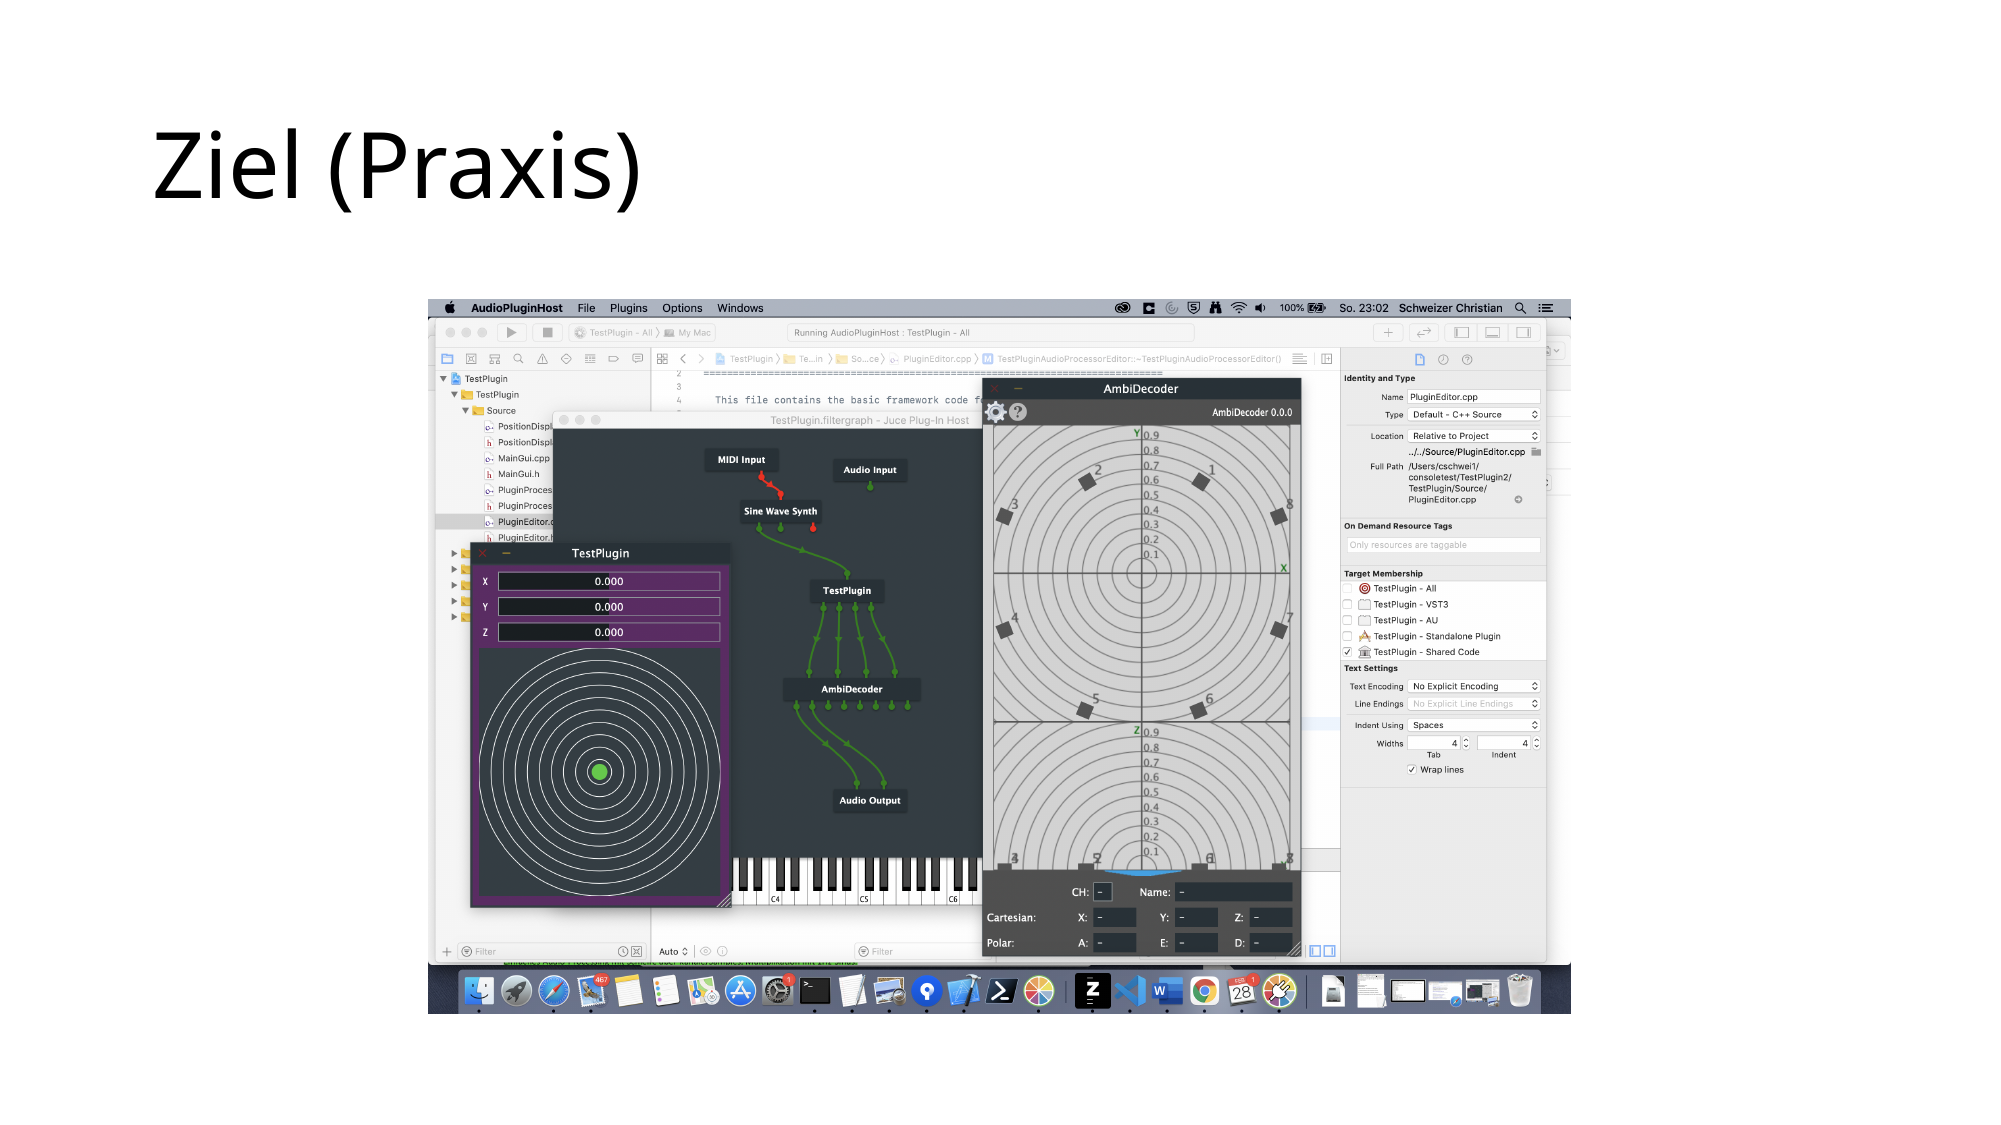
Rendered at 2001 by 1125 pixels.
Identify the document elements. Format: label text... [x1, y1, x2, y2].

title Ziel (Praxis) [137, 59, 1863, 278]
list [428, 299, 1572, 1014]
